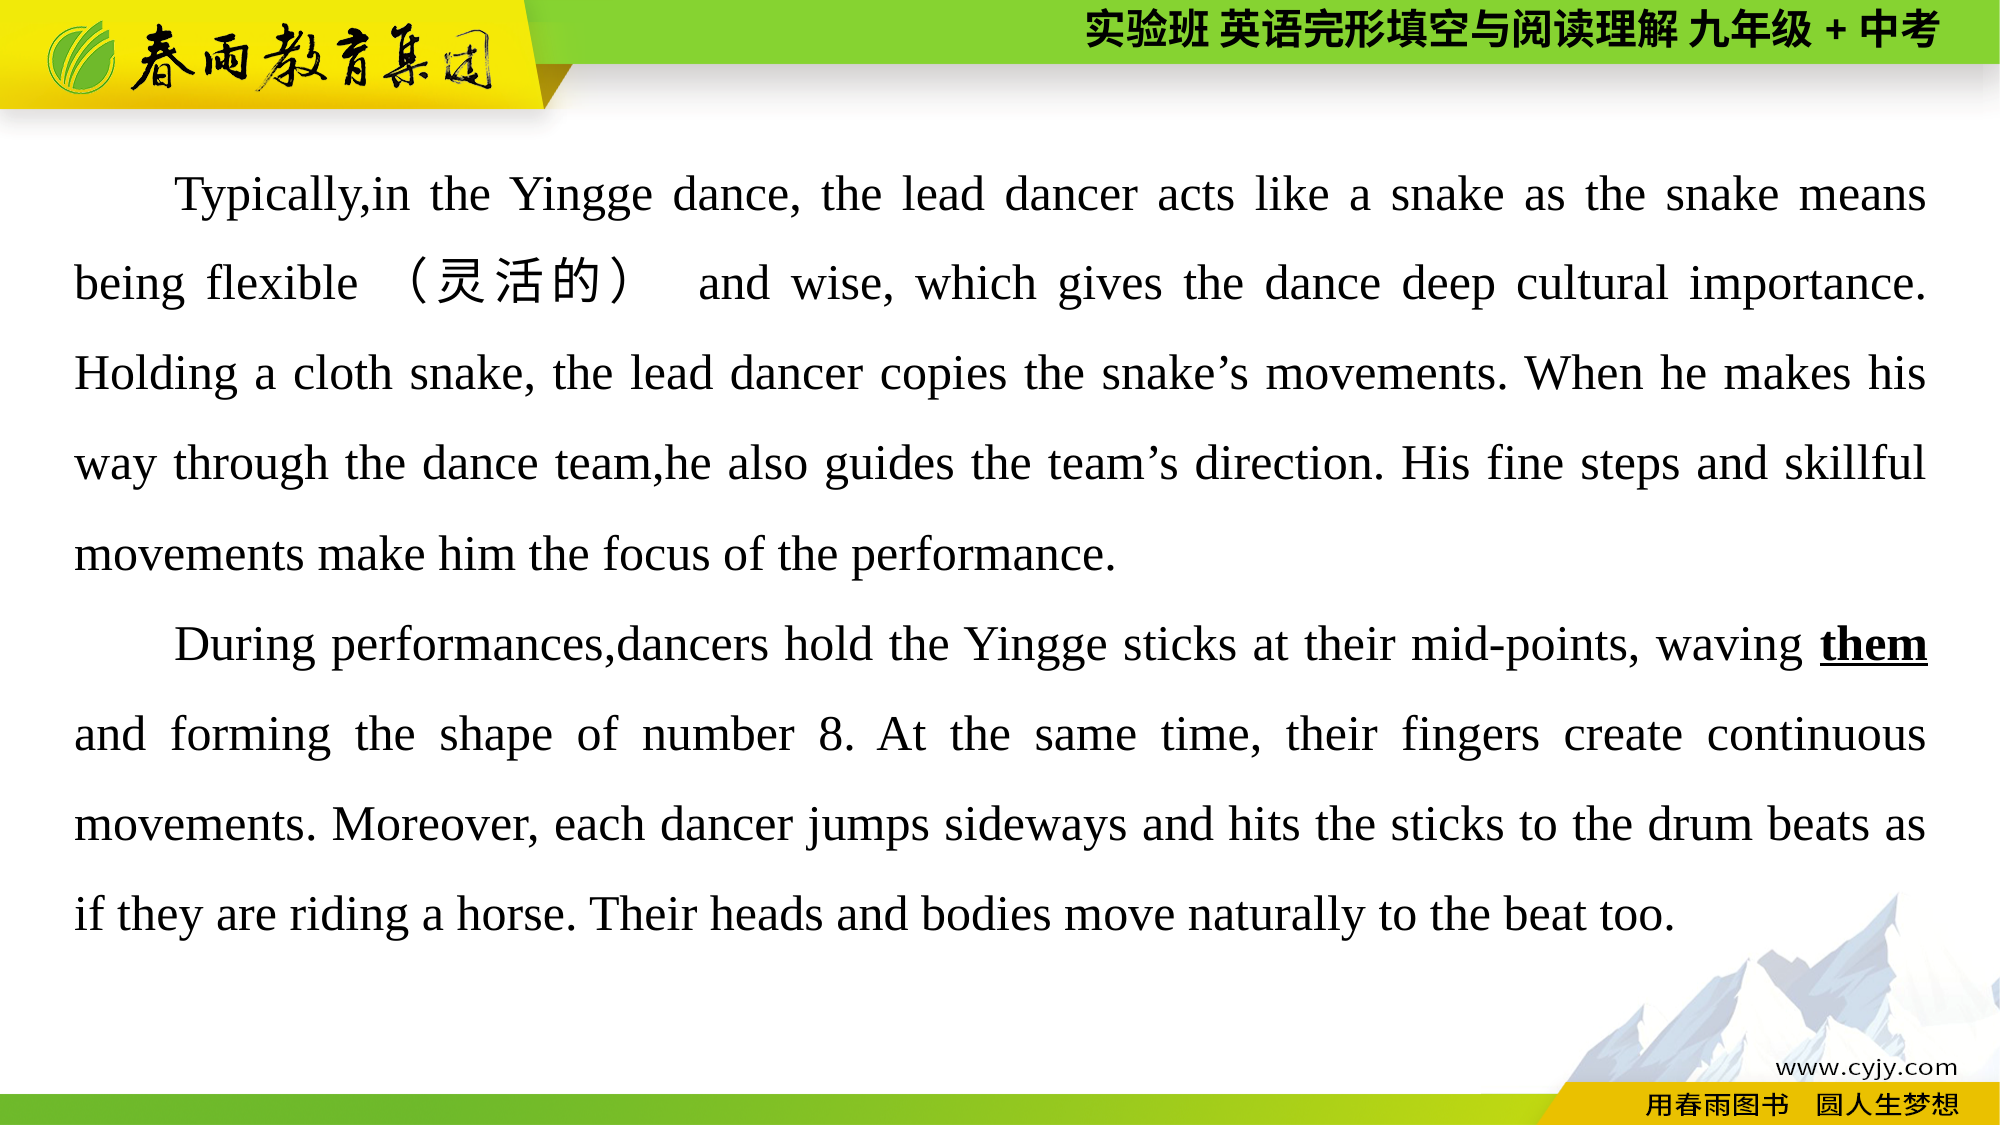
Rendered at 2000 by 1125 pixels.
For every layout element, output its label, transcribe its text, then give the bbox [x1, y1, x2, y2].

picture [0, 0, 2000, 1125]
list Typically,in the Yingge dance, the lead dancer acts like a snake as the snake means being flexible（灵活的） and wise, which gives the dance deep cultural importance. Holding a cloth snake, the lead dancer copies the snake’s movements. When he makes his way through the dance team,he also guides the team’s direction. His fine steps and skillful movements make him the focus of the performance. During performances,dancers hold the Yingge sticks at their mid-points, waving them and forming the shape of number 8. At the same time, their fingers create continuous movements. Moreover, each dancer jumps sideways and hits the sticks to the drum beats as if they are riding a horse. Their heads and bodies move naturally to the beat too. [59, 122, 1944, 956]
